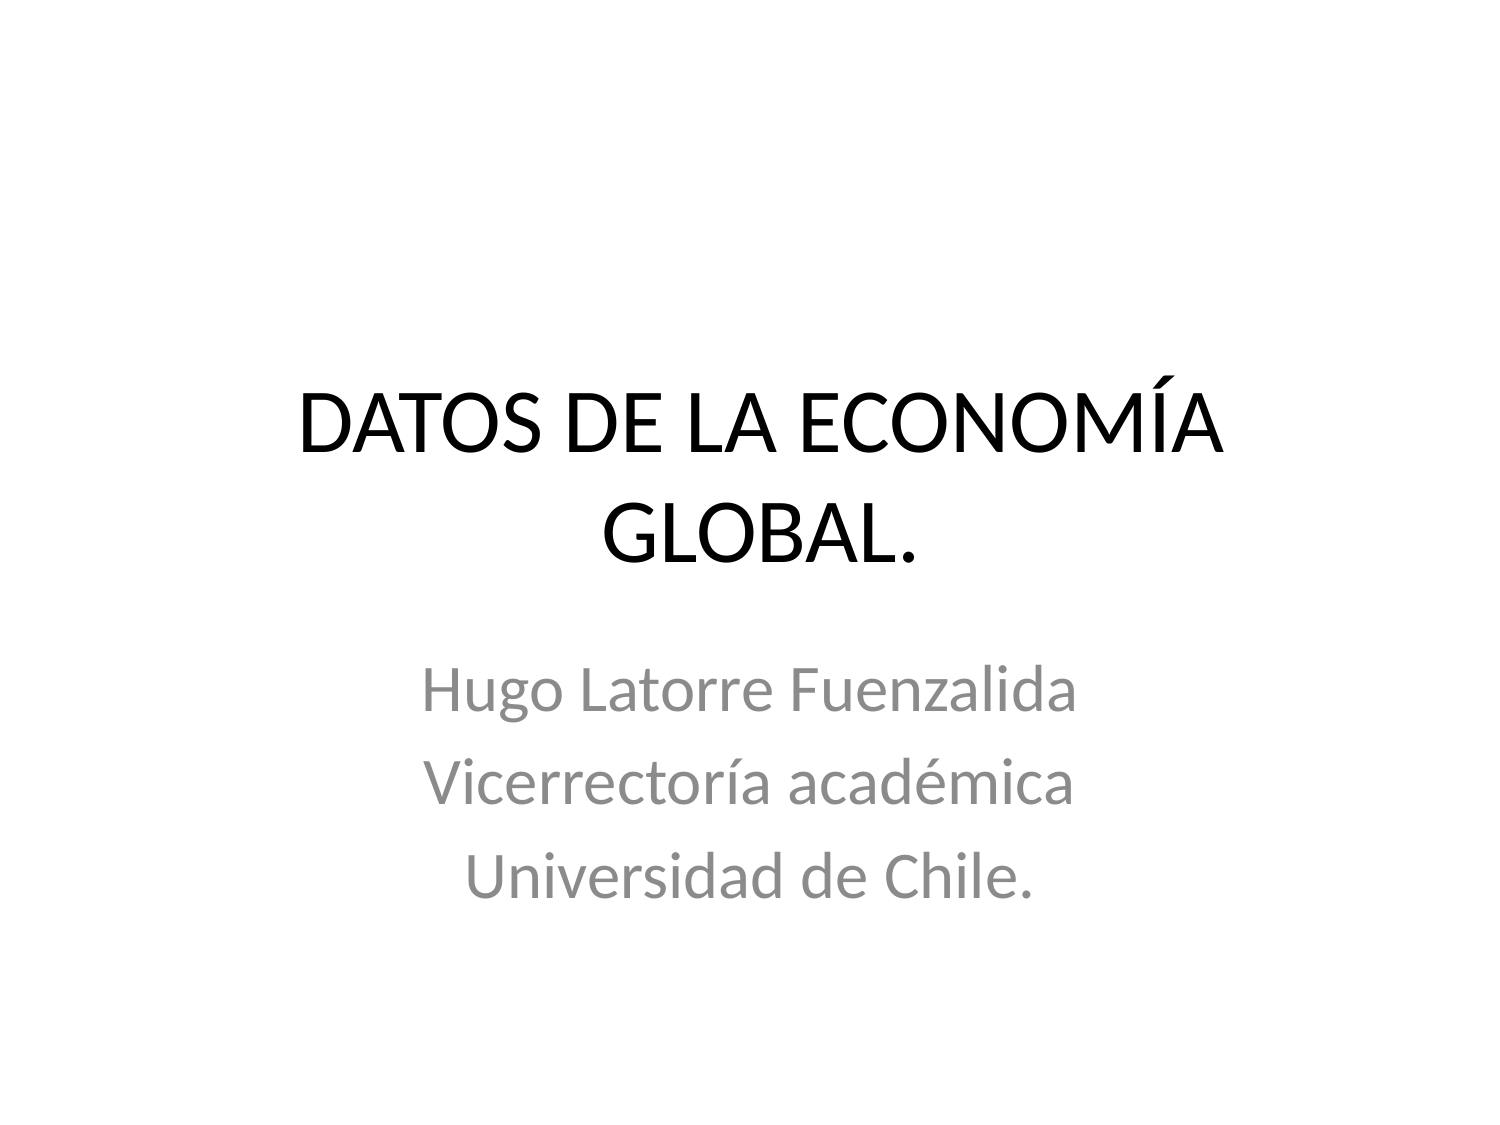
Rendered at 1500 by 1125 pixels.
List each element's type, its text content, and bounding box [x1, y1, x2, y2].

subtitle Hugo Latorre Fuenzalida Vicerrectoría académica Universidad de Chile. [225, 637, 1275, 925]
title DATOS DE LA ECONOMÍA GLOBAL. [123, 349, 1399, 591]
